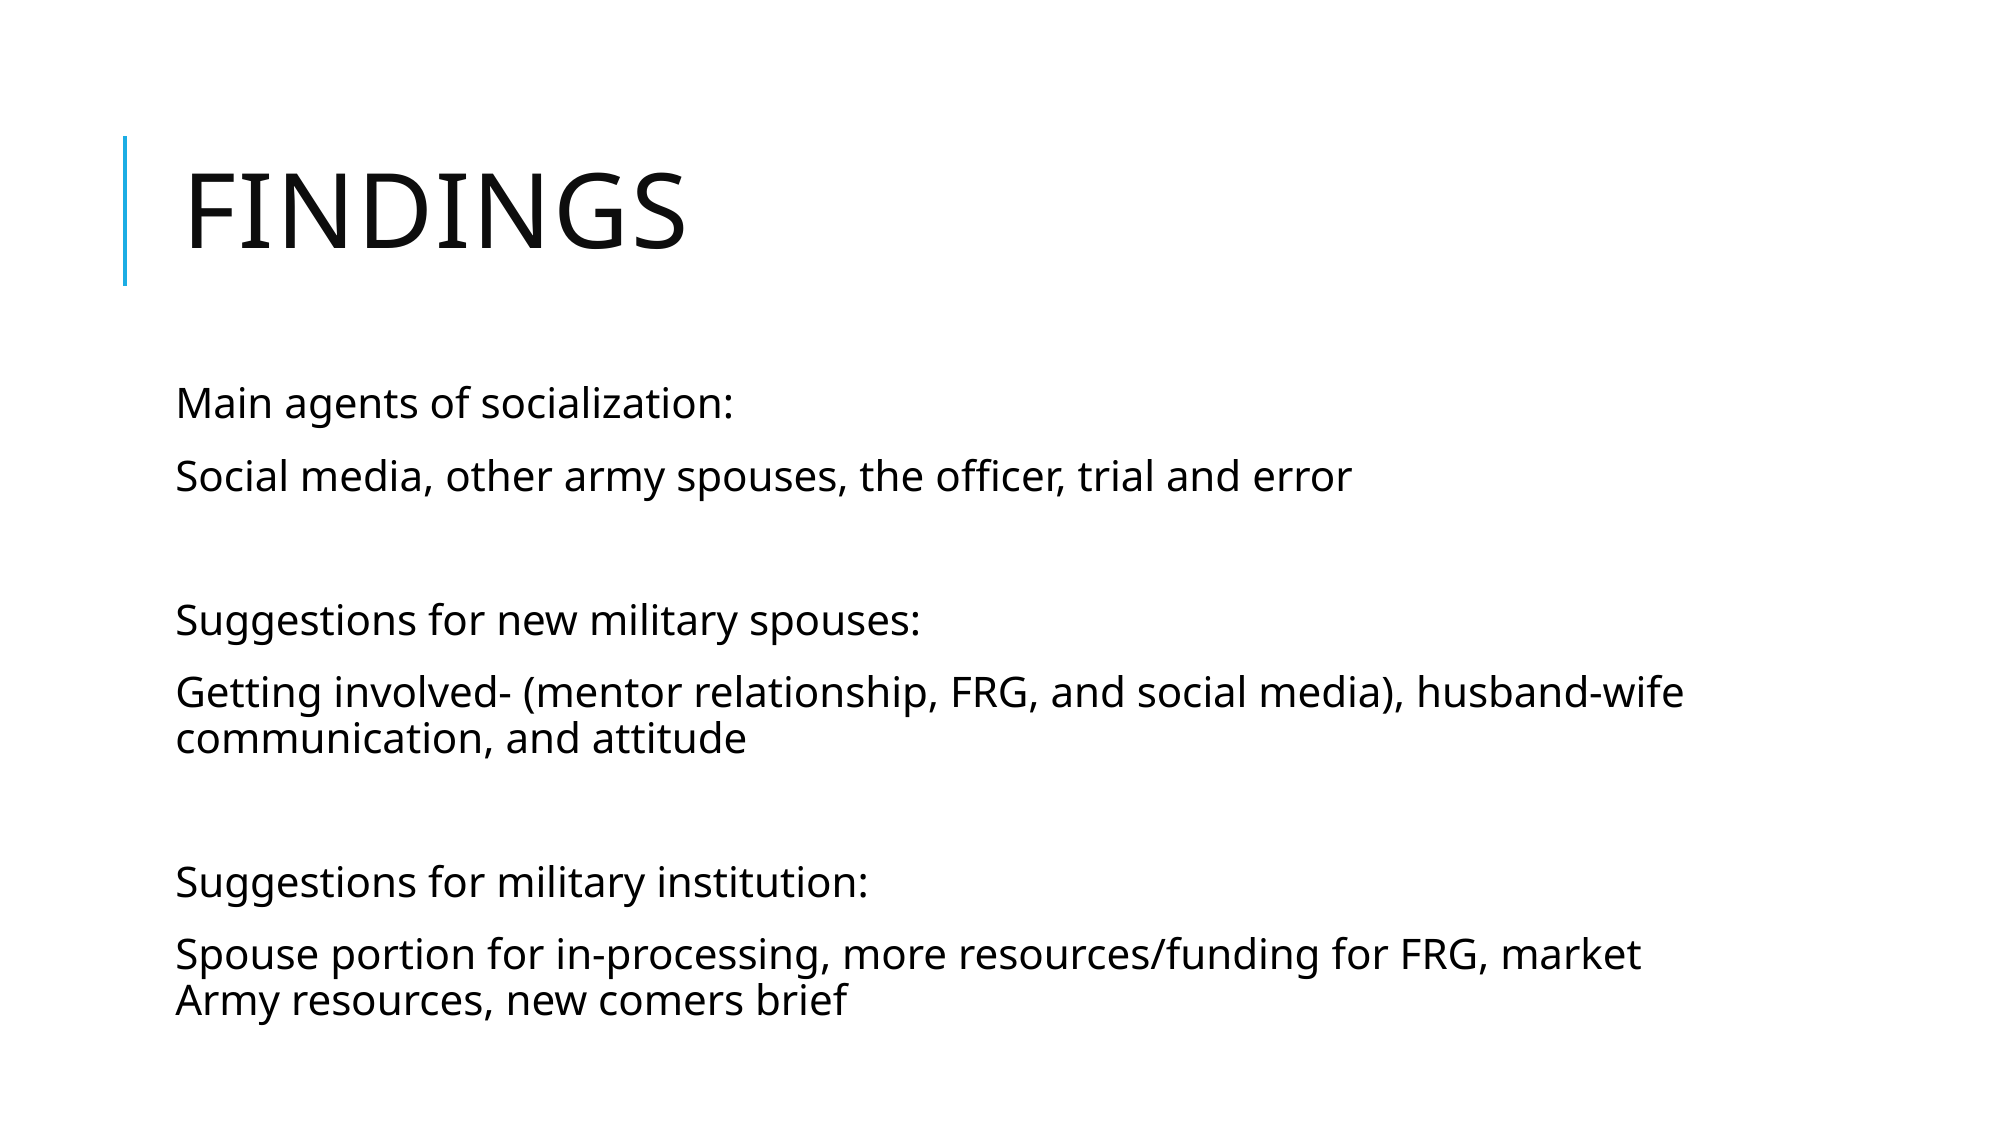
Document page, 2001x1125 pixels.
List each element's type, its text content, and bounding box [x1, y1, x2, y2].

title Findings [168, 96, 1763, 342]
list Main agents of socialization: Social media, other army spouses, the officer, trial and error Suggestions for new military spouses: Getting involved- (mentor relationship, FRG, and social media), husband-wife communication, and attitude Suggestions for military institution: Spouse portion for in-processing, more resources/funding for FRG, market Army resources, new comers brief [168, 375, 1763, 1035]
